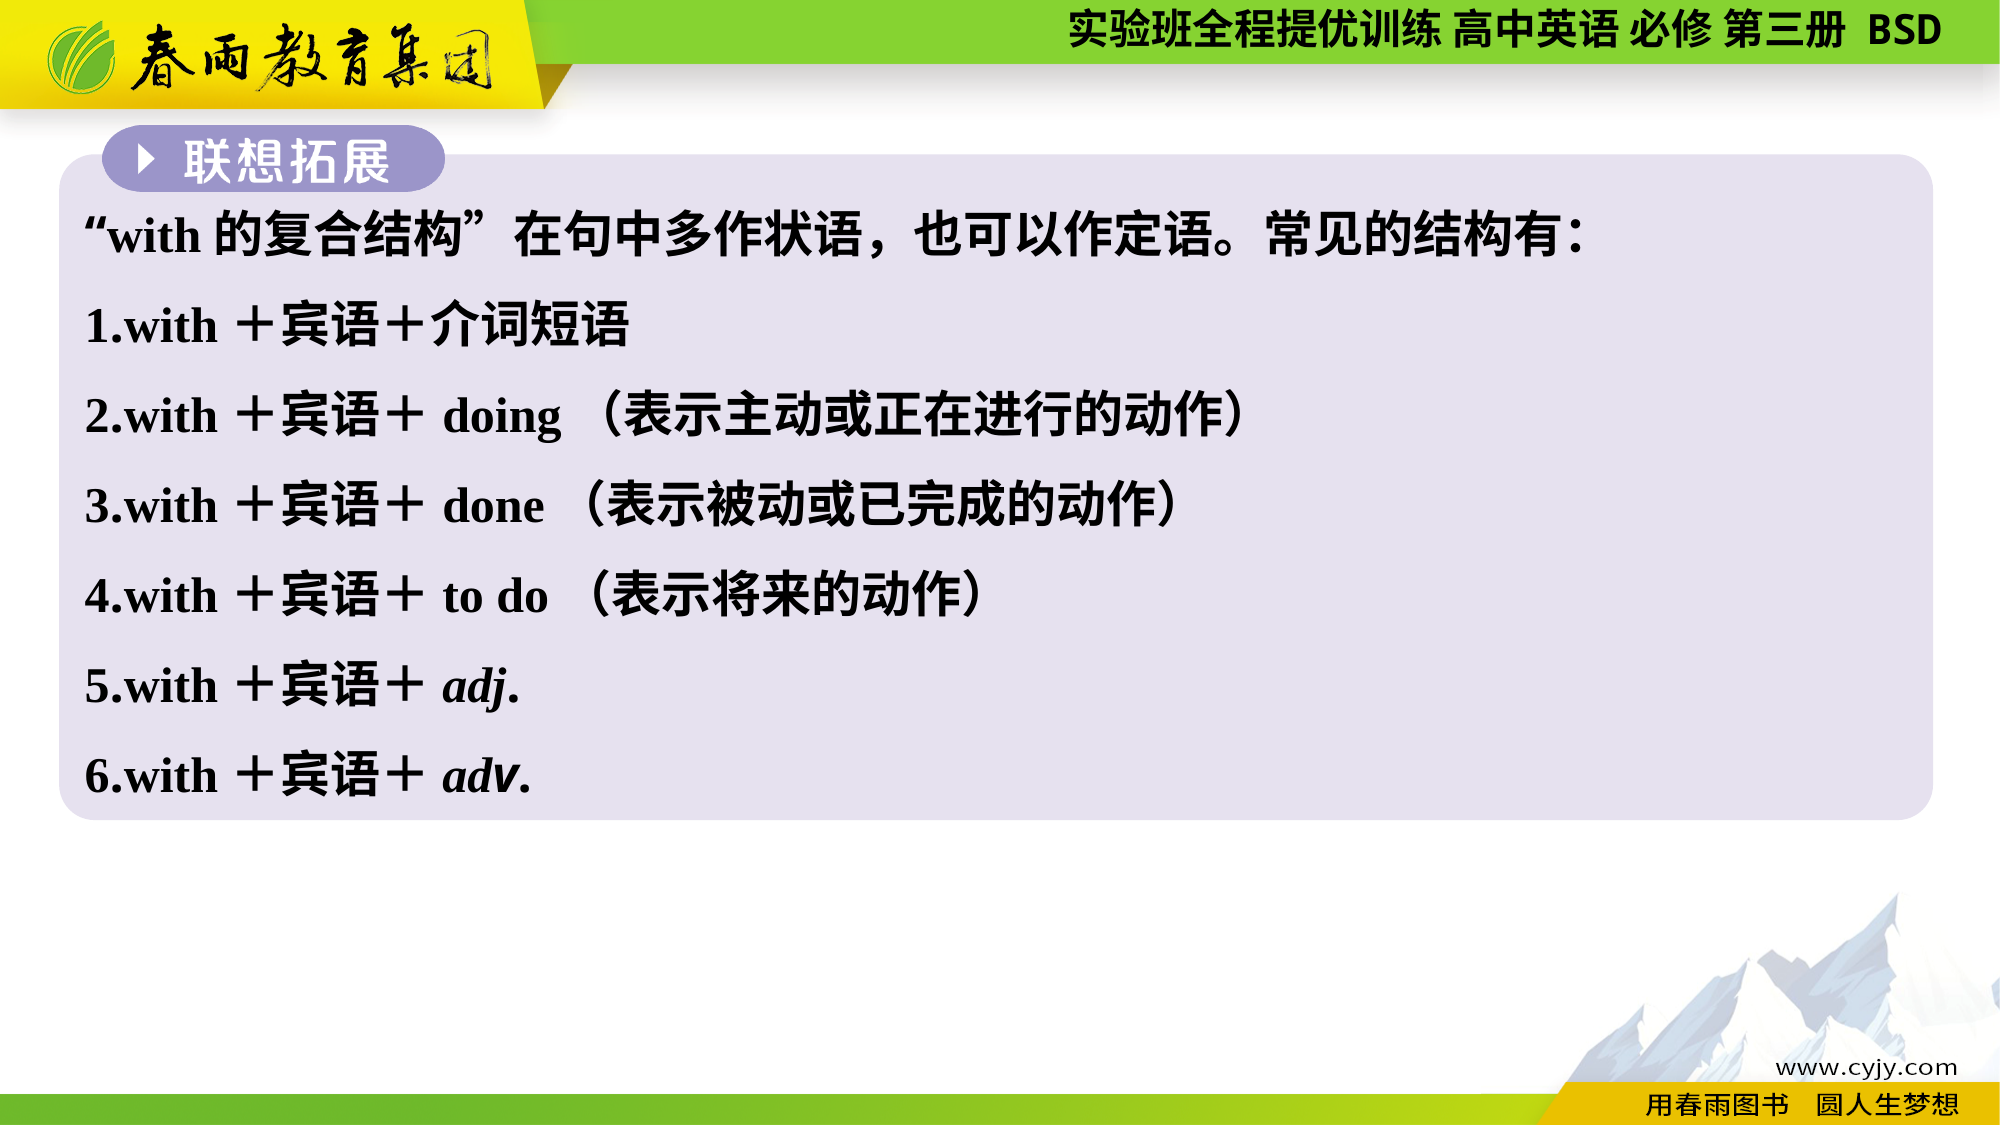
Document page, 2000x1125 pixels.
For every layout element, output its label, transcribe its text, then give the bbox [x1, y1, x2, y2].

picture [0, 0, 2000, 1125]
text_box “with的复合结构”在句中多作状语，也可以作定语。常见的结构有： 1.with＋宾语＋介词短语 2.with＋宾语＋doing（表示主动或正在进行的动作） 3.with＋宾语＋done（表示被动或已完成的动作） 4.with＋宾语＋to do（表示将来的动作） 5.with＋宾语＋adj. 6.with＋宾语＋adv. [59, 154, 1934, 821]
